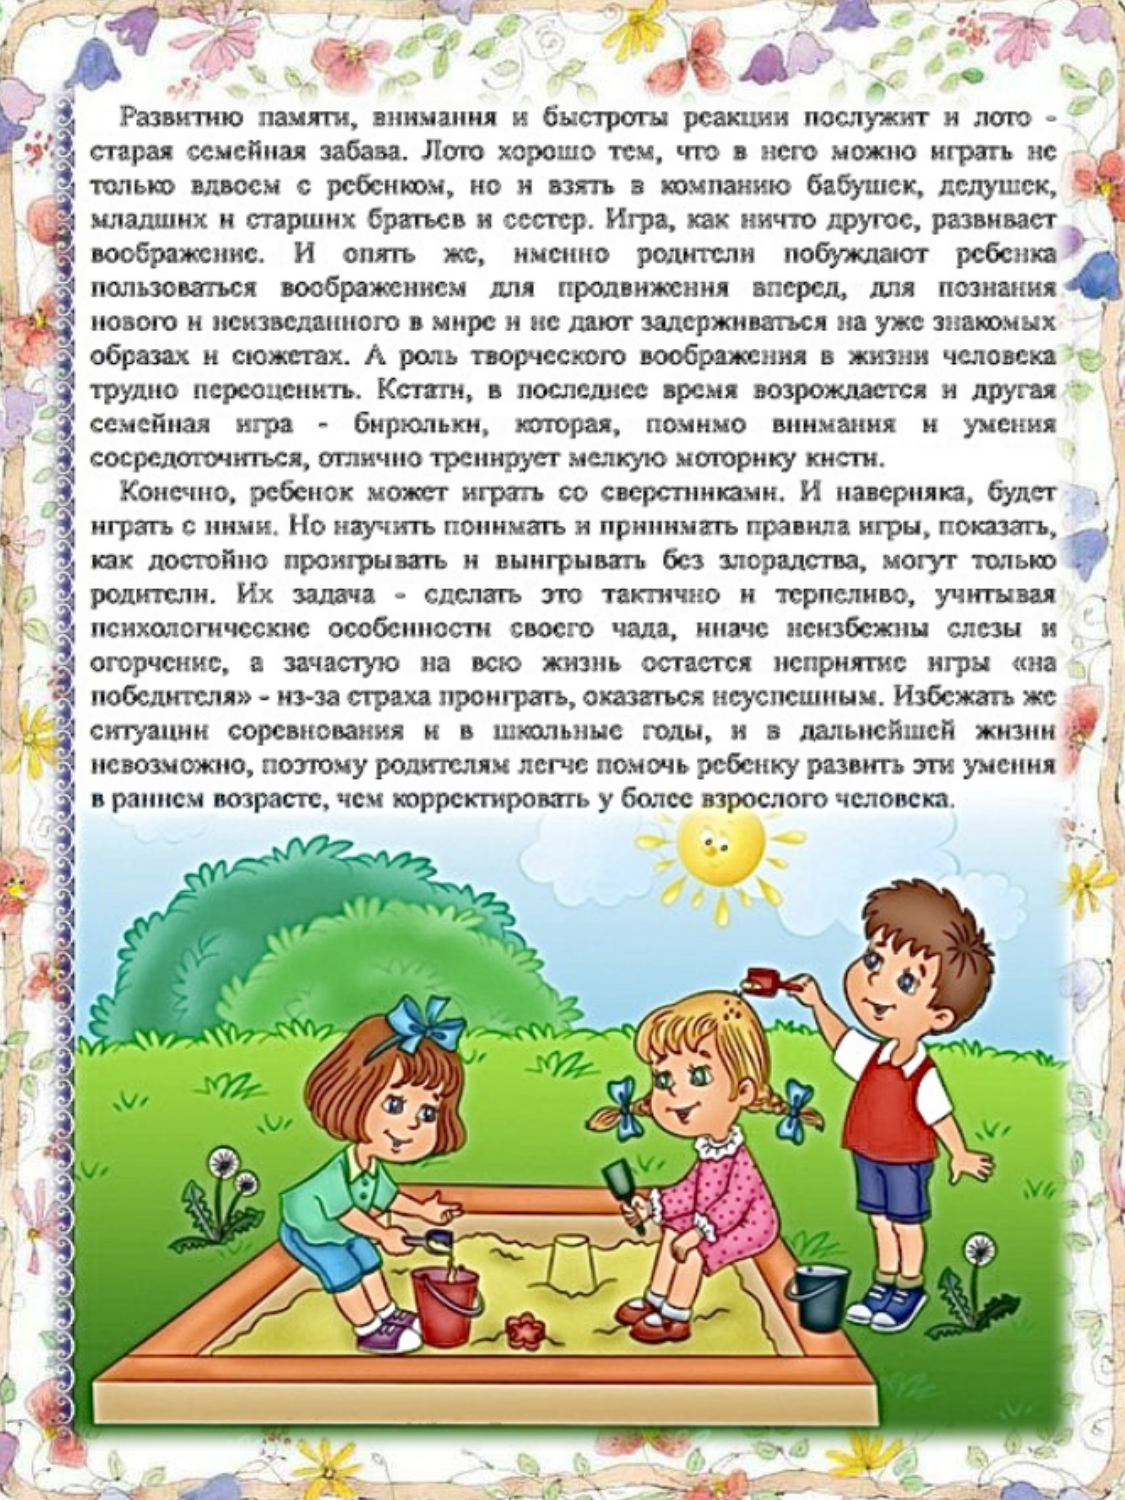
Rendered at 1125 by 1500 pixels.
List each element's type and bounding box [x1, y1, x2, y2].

text_box [0, 0, 1125, 1500]
